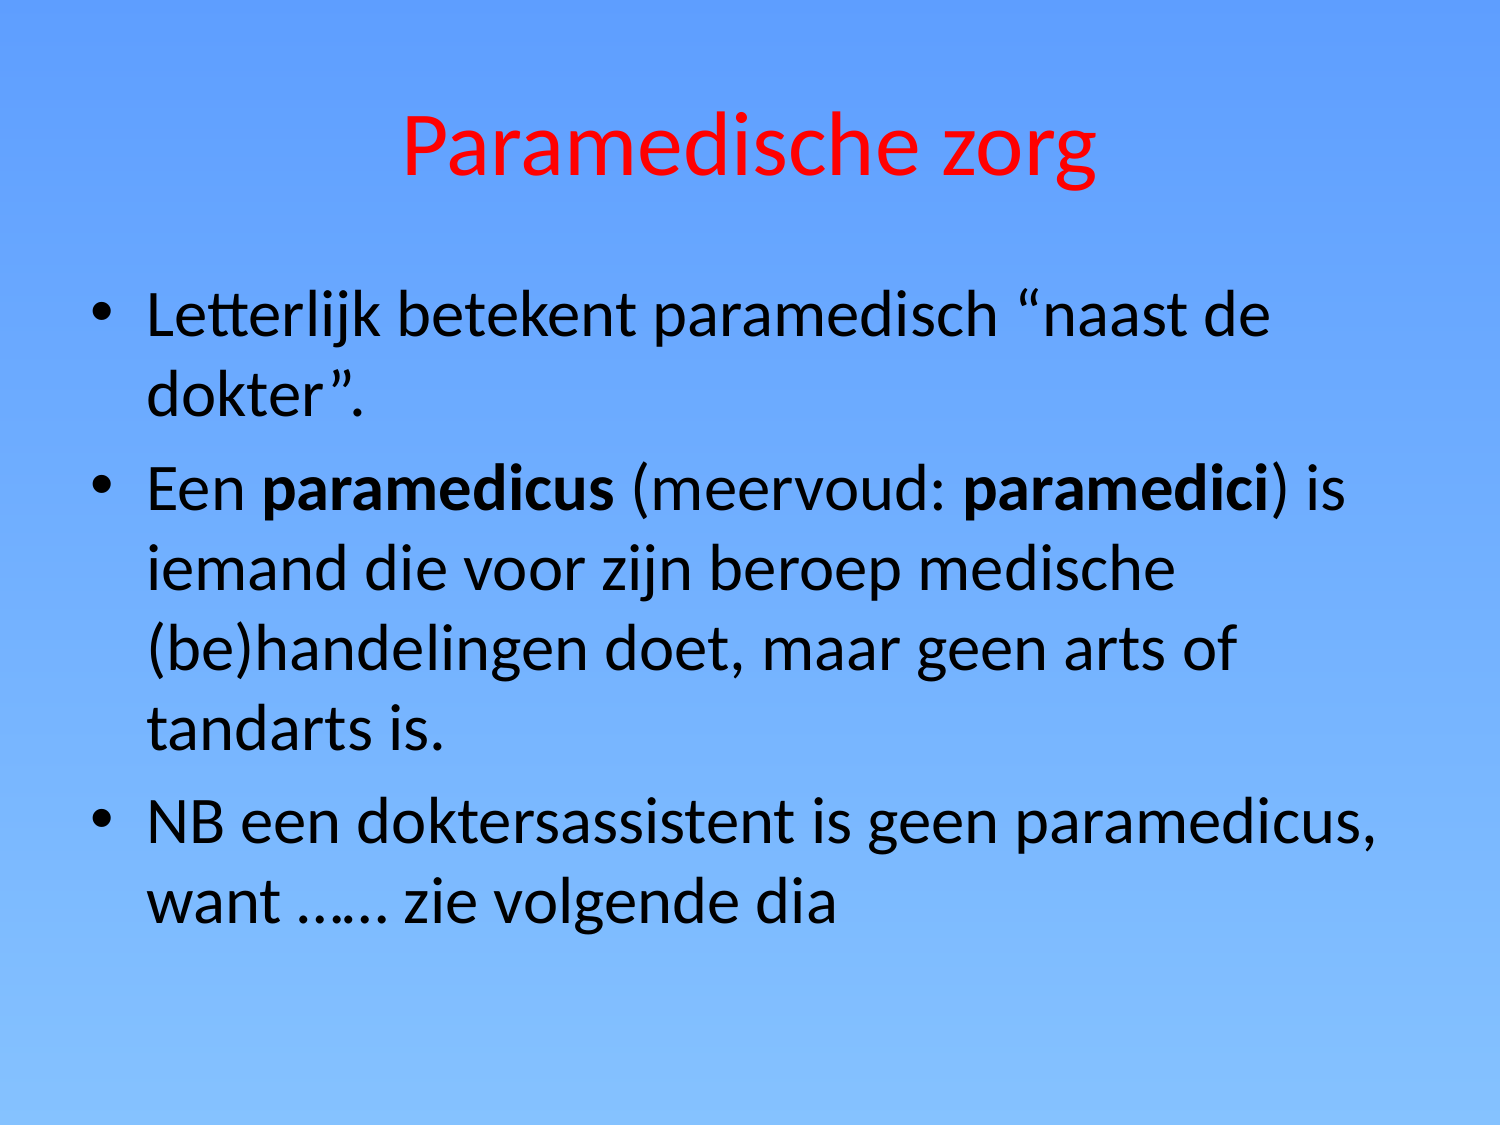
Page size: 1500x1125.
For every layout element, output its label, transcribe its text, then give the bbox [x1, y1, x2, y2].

list Letterlijk betekent paramedisch “naast de dokter”. Een paramedicus (meervoud: paramedici) is iemand die voor zijn beroep medische (be)handelingen doet, maar geen arts of tandarts is. NB een doktersassistent is geen paramedicus, want …… zie volgende dia [75, 262, 1425, 1005]
title Paramedische zorg [75, 45, 1425, 233]
